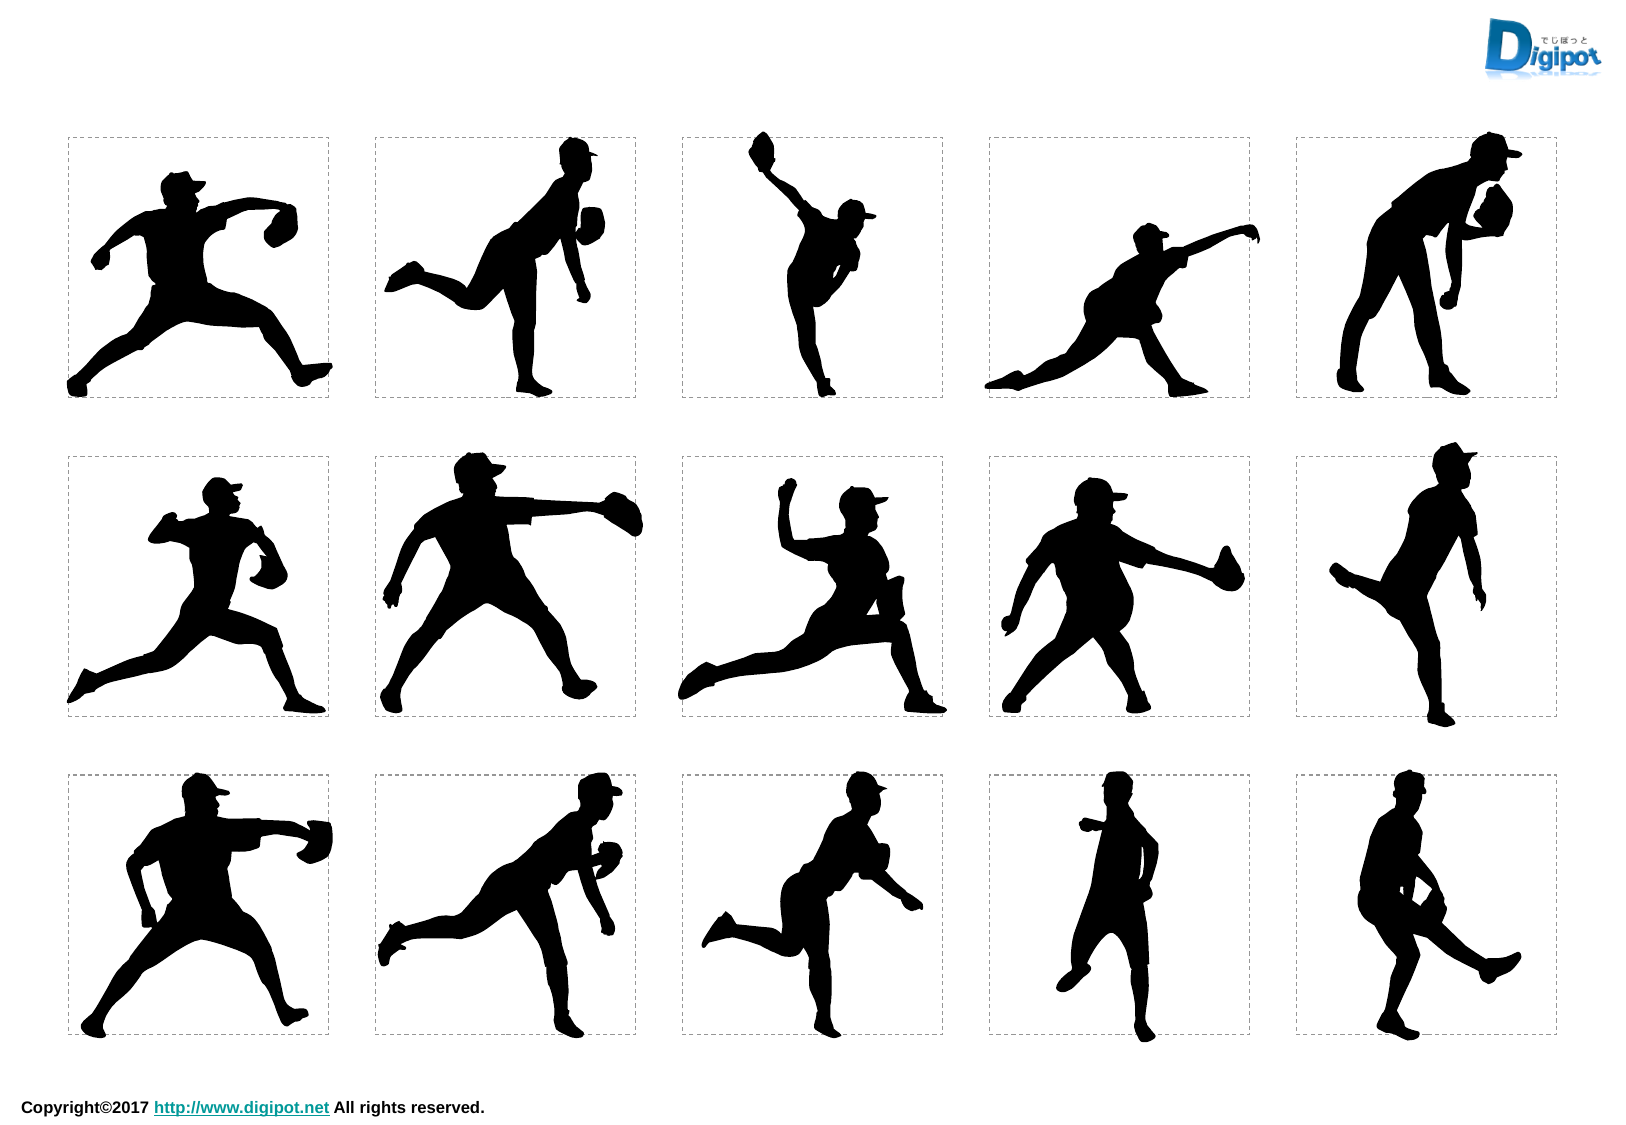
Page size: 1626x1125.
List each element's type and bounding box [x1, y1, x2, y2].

text_box [678, 478, 947, 714]
text_box [80, 772, 333, 1039]
text_box [1329, 442, 1487, 728]
text_box [748, 131, 877, 397]
text_box [701, 771, 924, 1039]
text_box [1357, 769, 1522, 1041]
text_box [384, 136, 606, 397]
picture [1485, 18, 1602, 82]
text_box [377, 772, 623, 1039]
text_box [1056, 771, 1159, 1043]
text_box [1001, 477, 1245, 714]
text_box [380, 452, 643, 714]
text_box [984, 222, 1261, 397]
text_box [66, 171, 333, 397]
text_box [1336, 131, 1523, 396]
text_box [66, 477, 326, 714]
